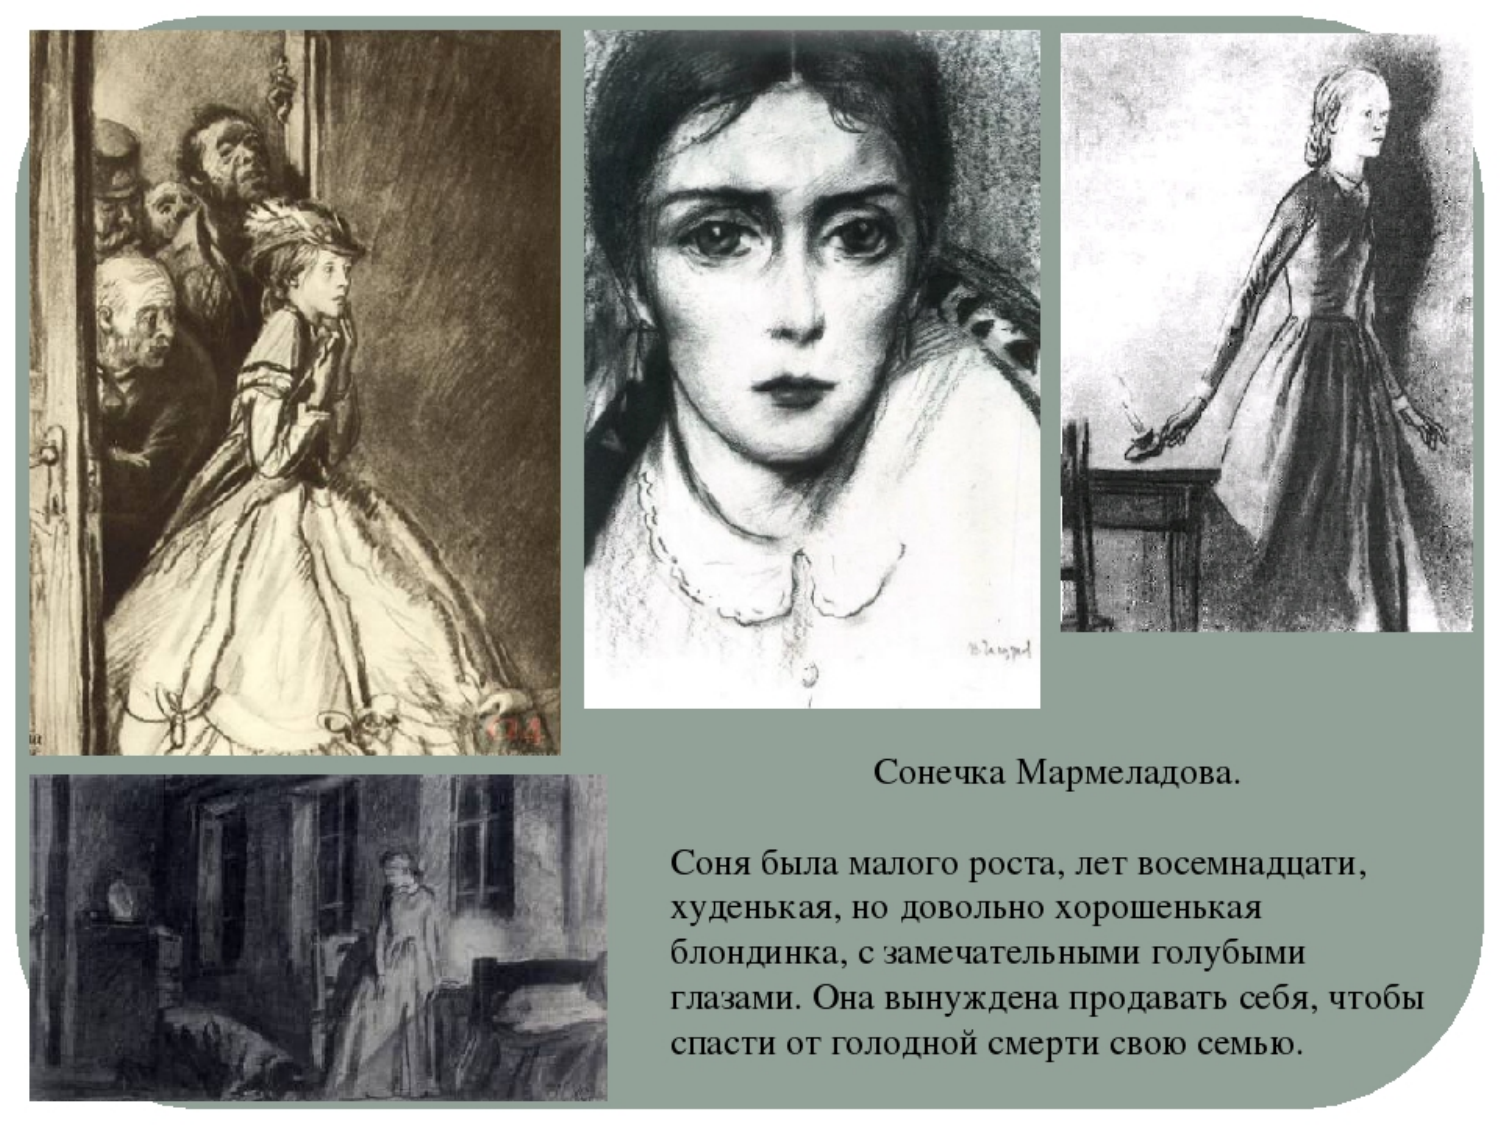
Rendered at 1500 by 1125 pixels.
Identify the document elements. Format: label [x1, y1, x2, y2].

list [0, 0, 1500, 1125]
